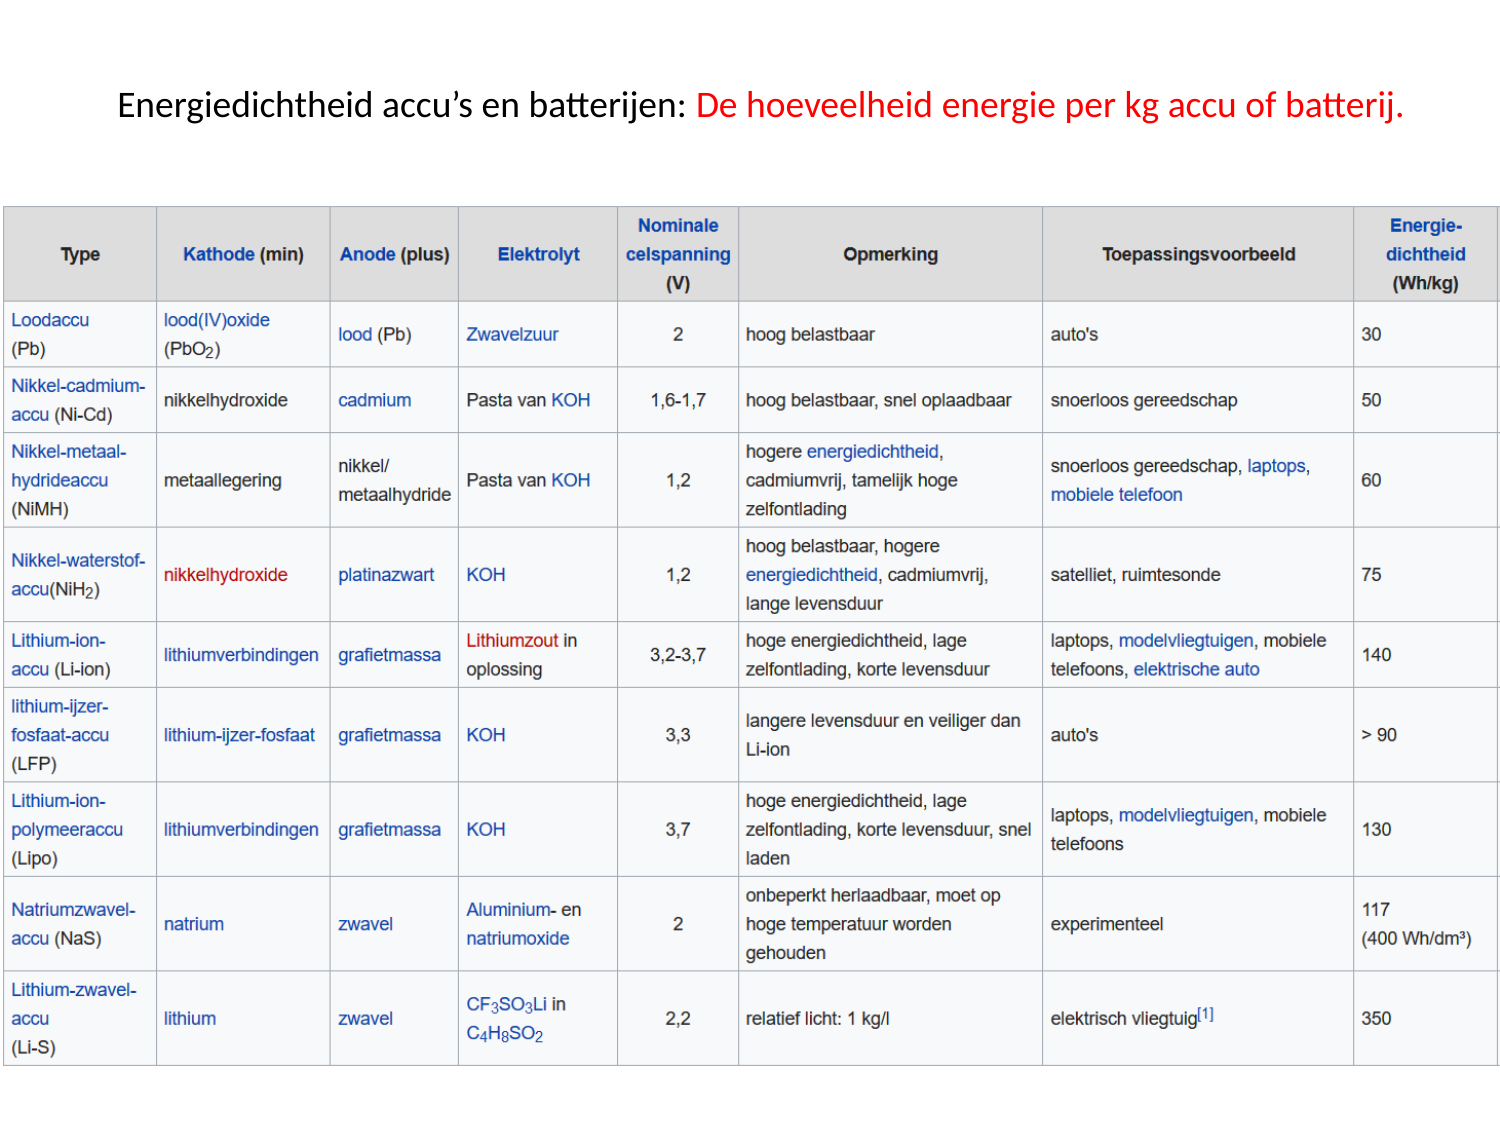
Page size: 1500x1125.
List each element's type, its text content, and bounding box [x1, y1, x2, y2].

picture [0, 202, 1500, 1069]
text_box Energiedichtheid accu’s en batterijen: De hoeveelheid energie per kg accu of batterij. [102, 72, 1421, 133]
